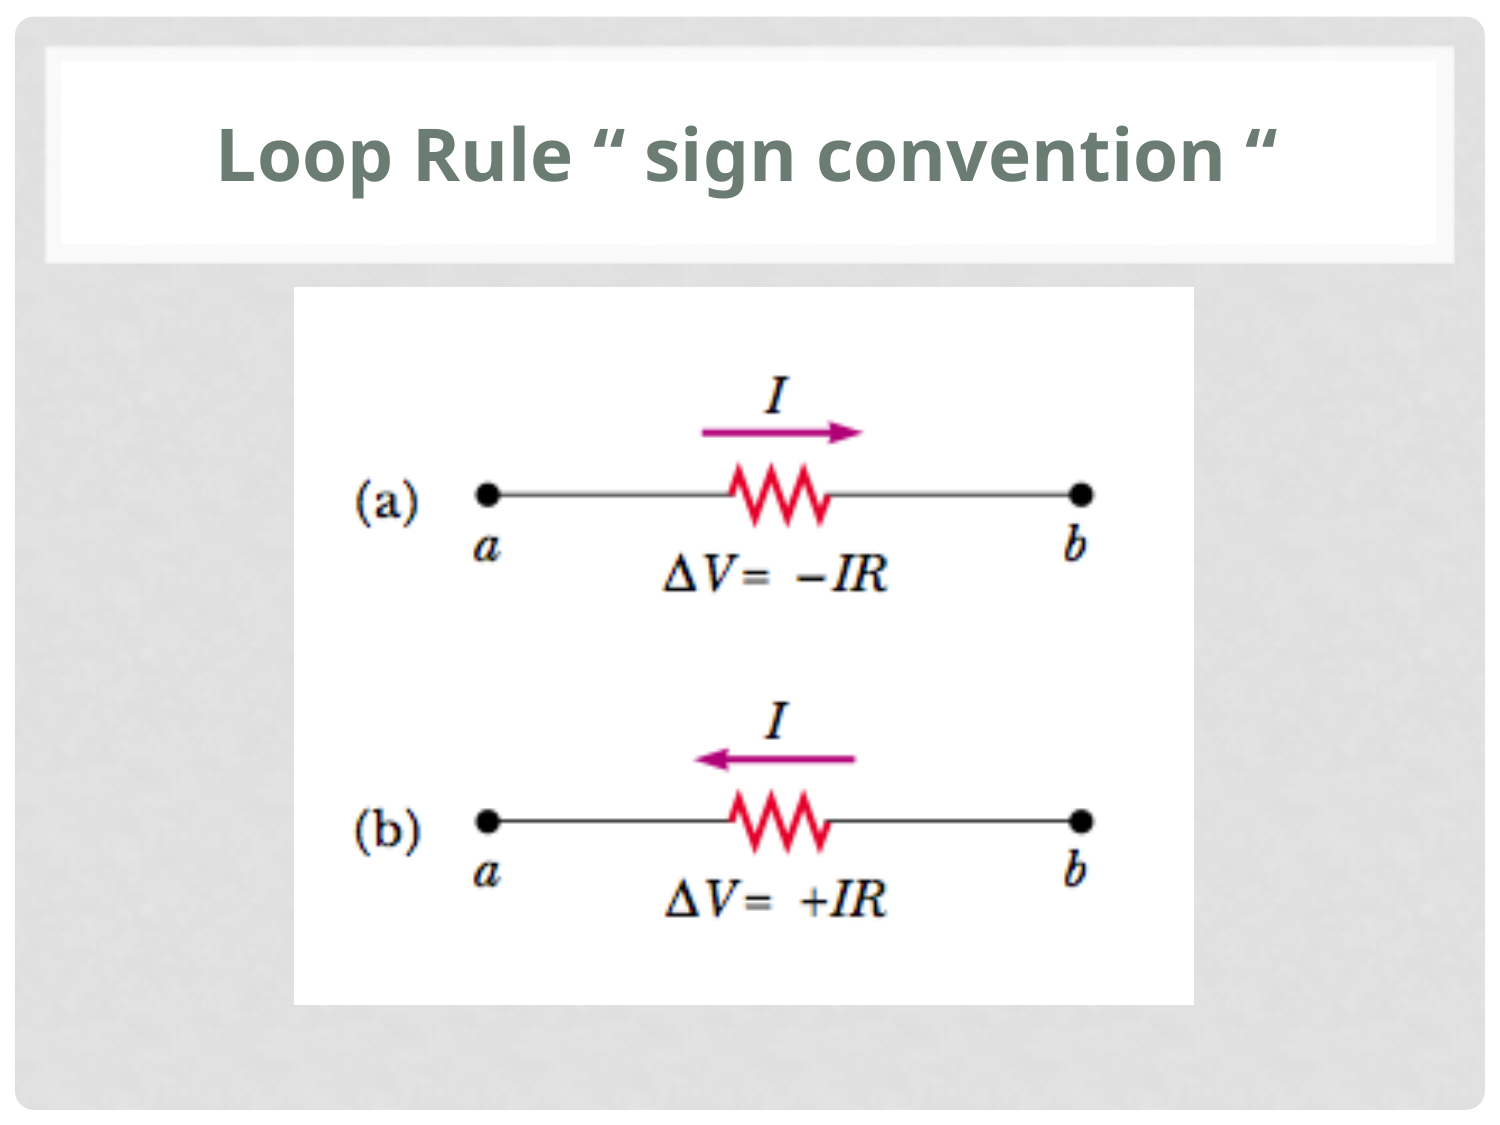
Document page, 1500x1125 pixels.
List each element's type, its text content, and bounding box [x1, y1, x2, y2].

title Loop Rule “ sign convention “ [69, 66, 1425, 238]
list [42, 287, 1445, 1006]
